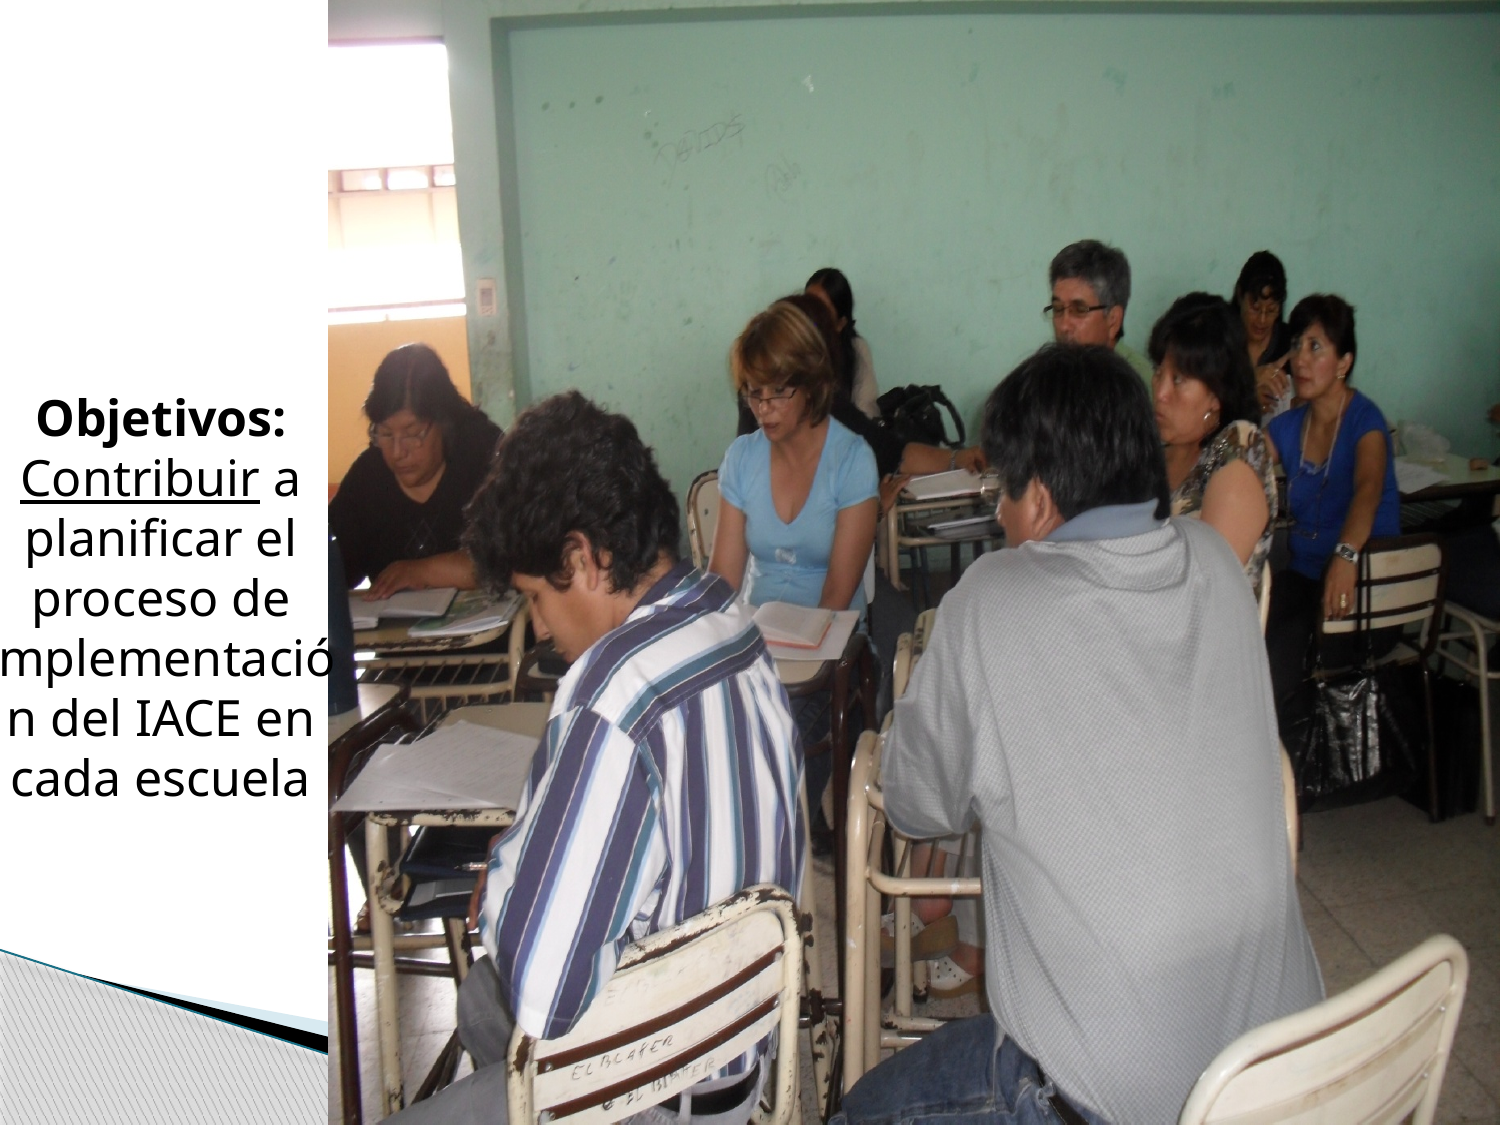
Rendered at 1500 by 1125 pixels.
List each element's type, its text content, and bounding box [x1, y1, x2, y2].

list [327, 0, 1500, 1125]
title Objetivos: Contribuir a planificar el proceso de implementación del IACE en cada escuela [0, 290, 320, 962]
